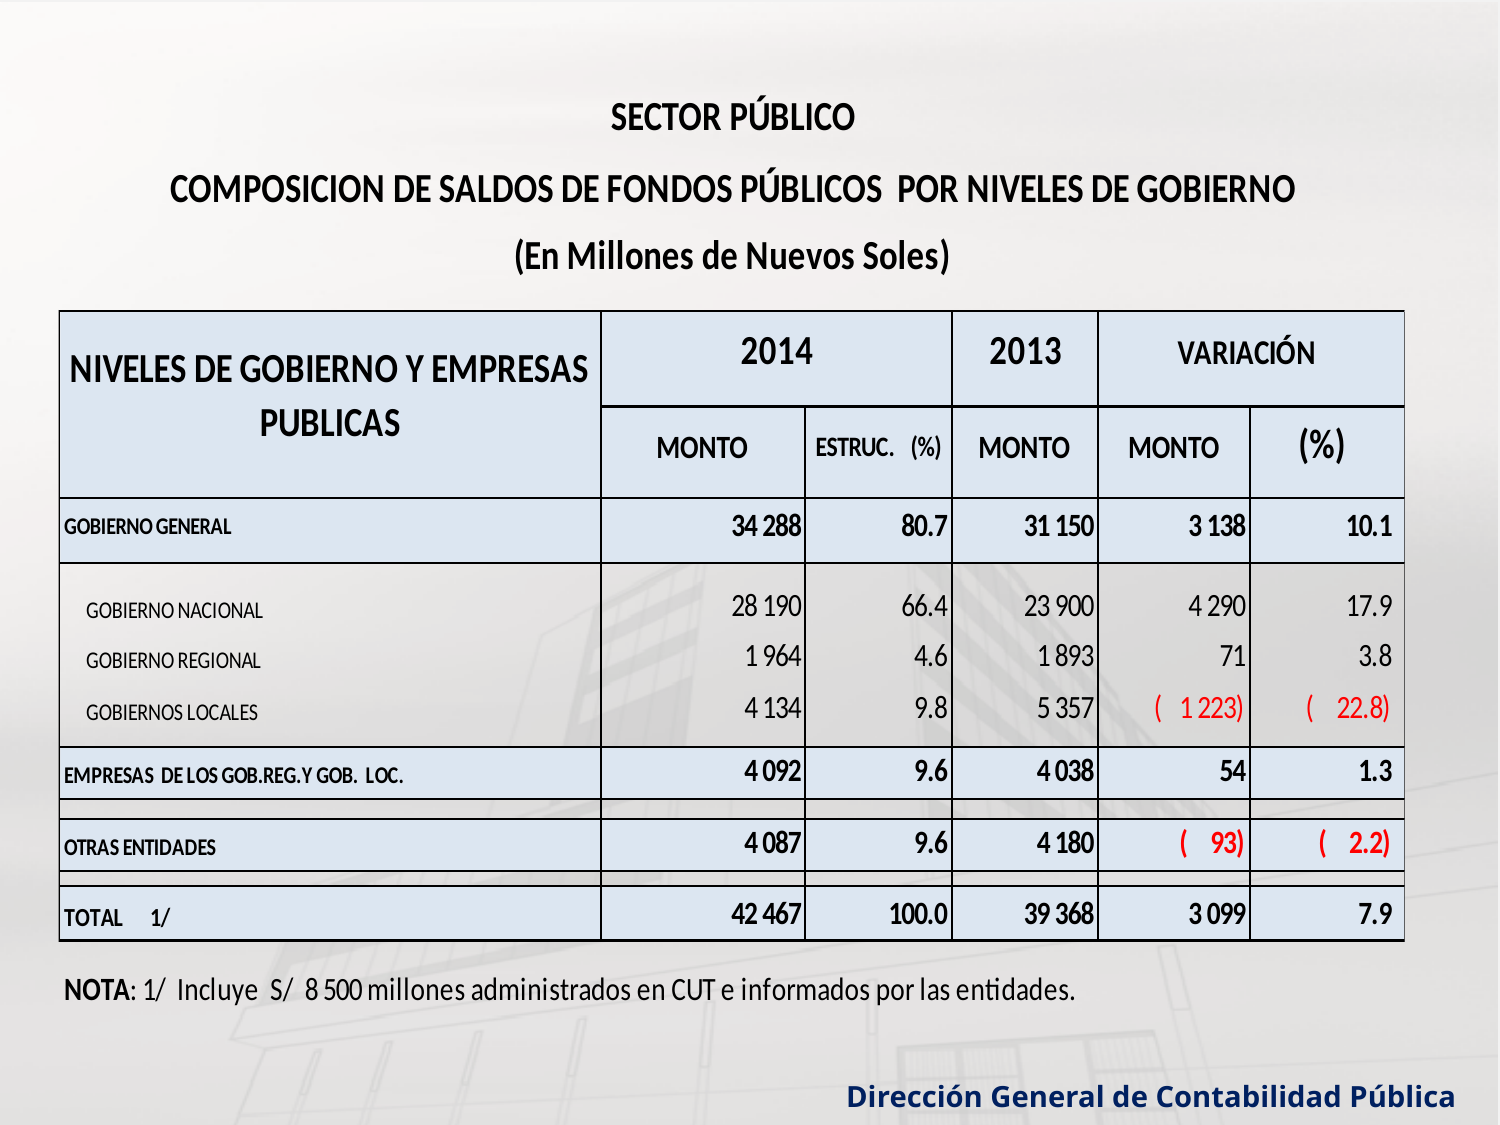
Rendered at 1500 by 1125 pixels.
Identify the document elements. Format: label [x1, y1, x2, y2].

picture [0, 2, 1498, 1125]
text_box [58, 81, 1407, 1018]
